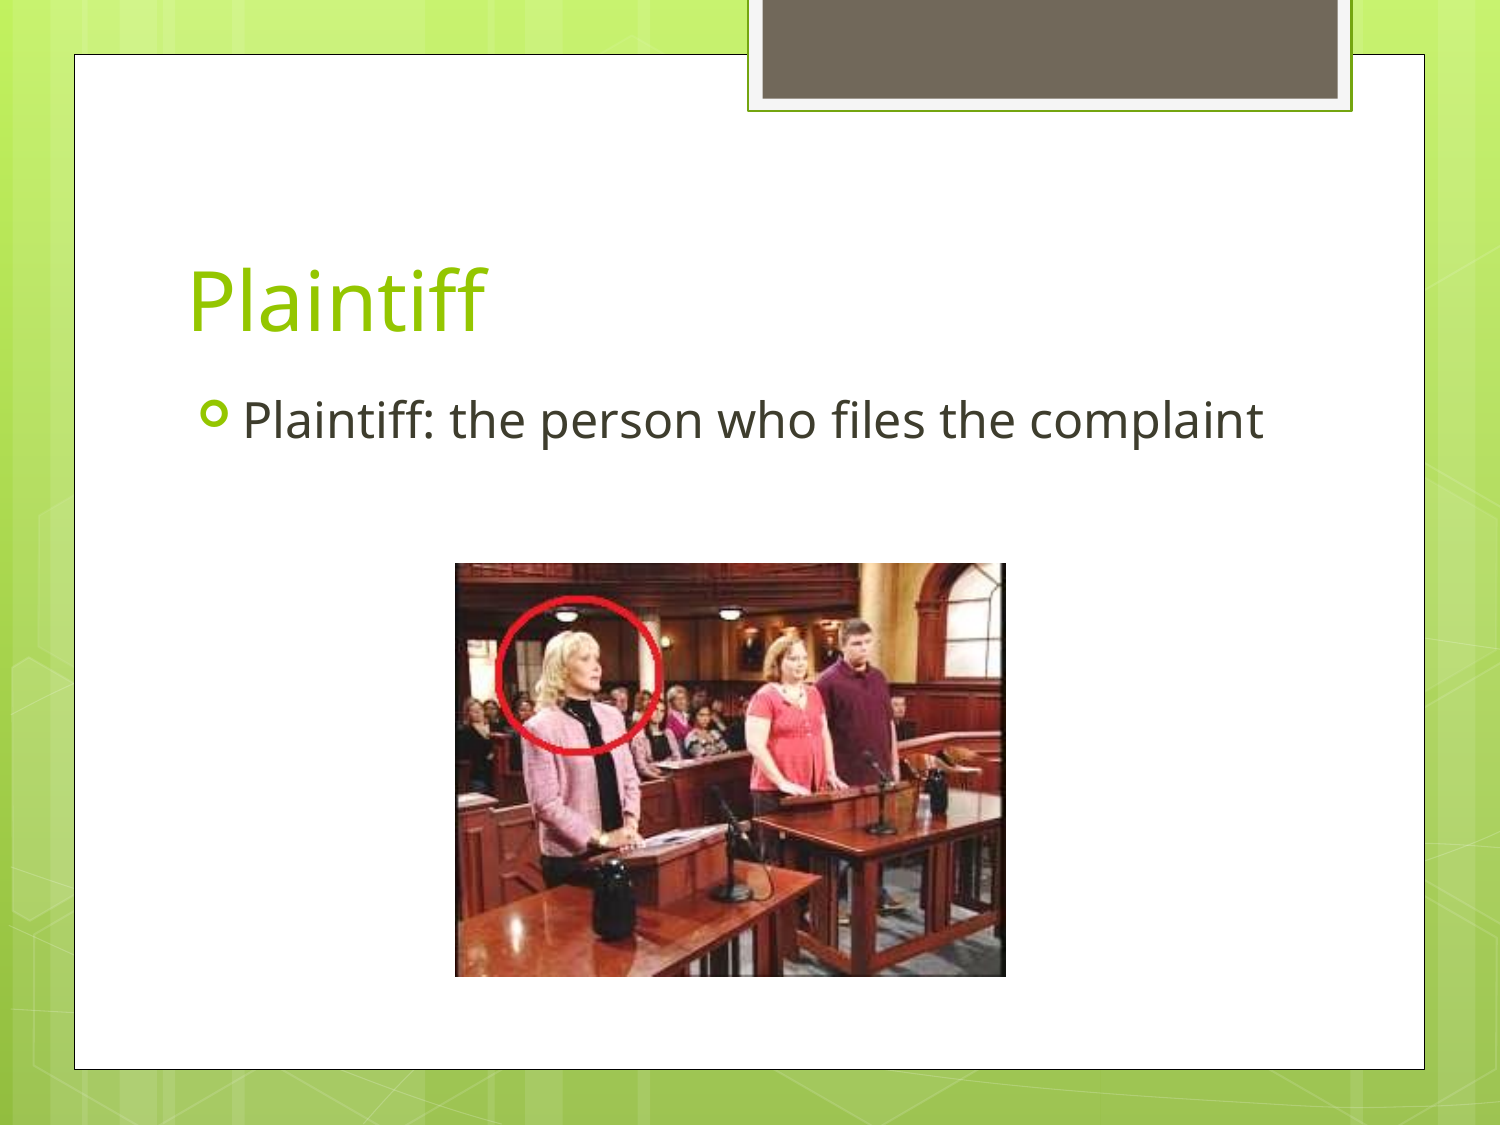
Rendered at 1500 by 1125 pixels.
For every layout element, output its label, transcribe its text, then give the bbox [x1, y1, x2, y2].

picture [455, 563, 1006, 977]
title Plaintiff [171, 168, 1324, 357]
list Plaintiff: the person who files the complaint [171, 381, 1283, 957]
